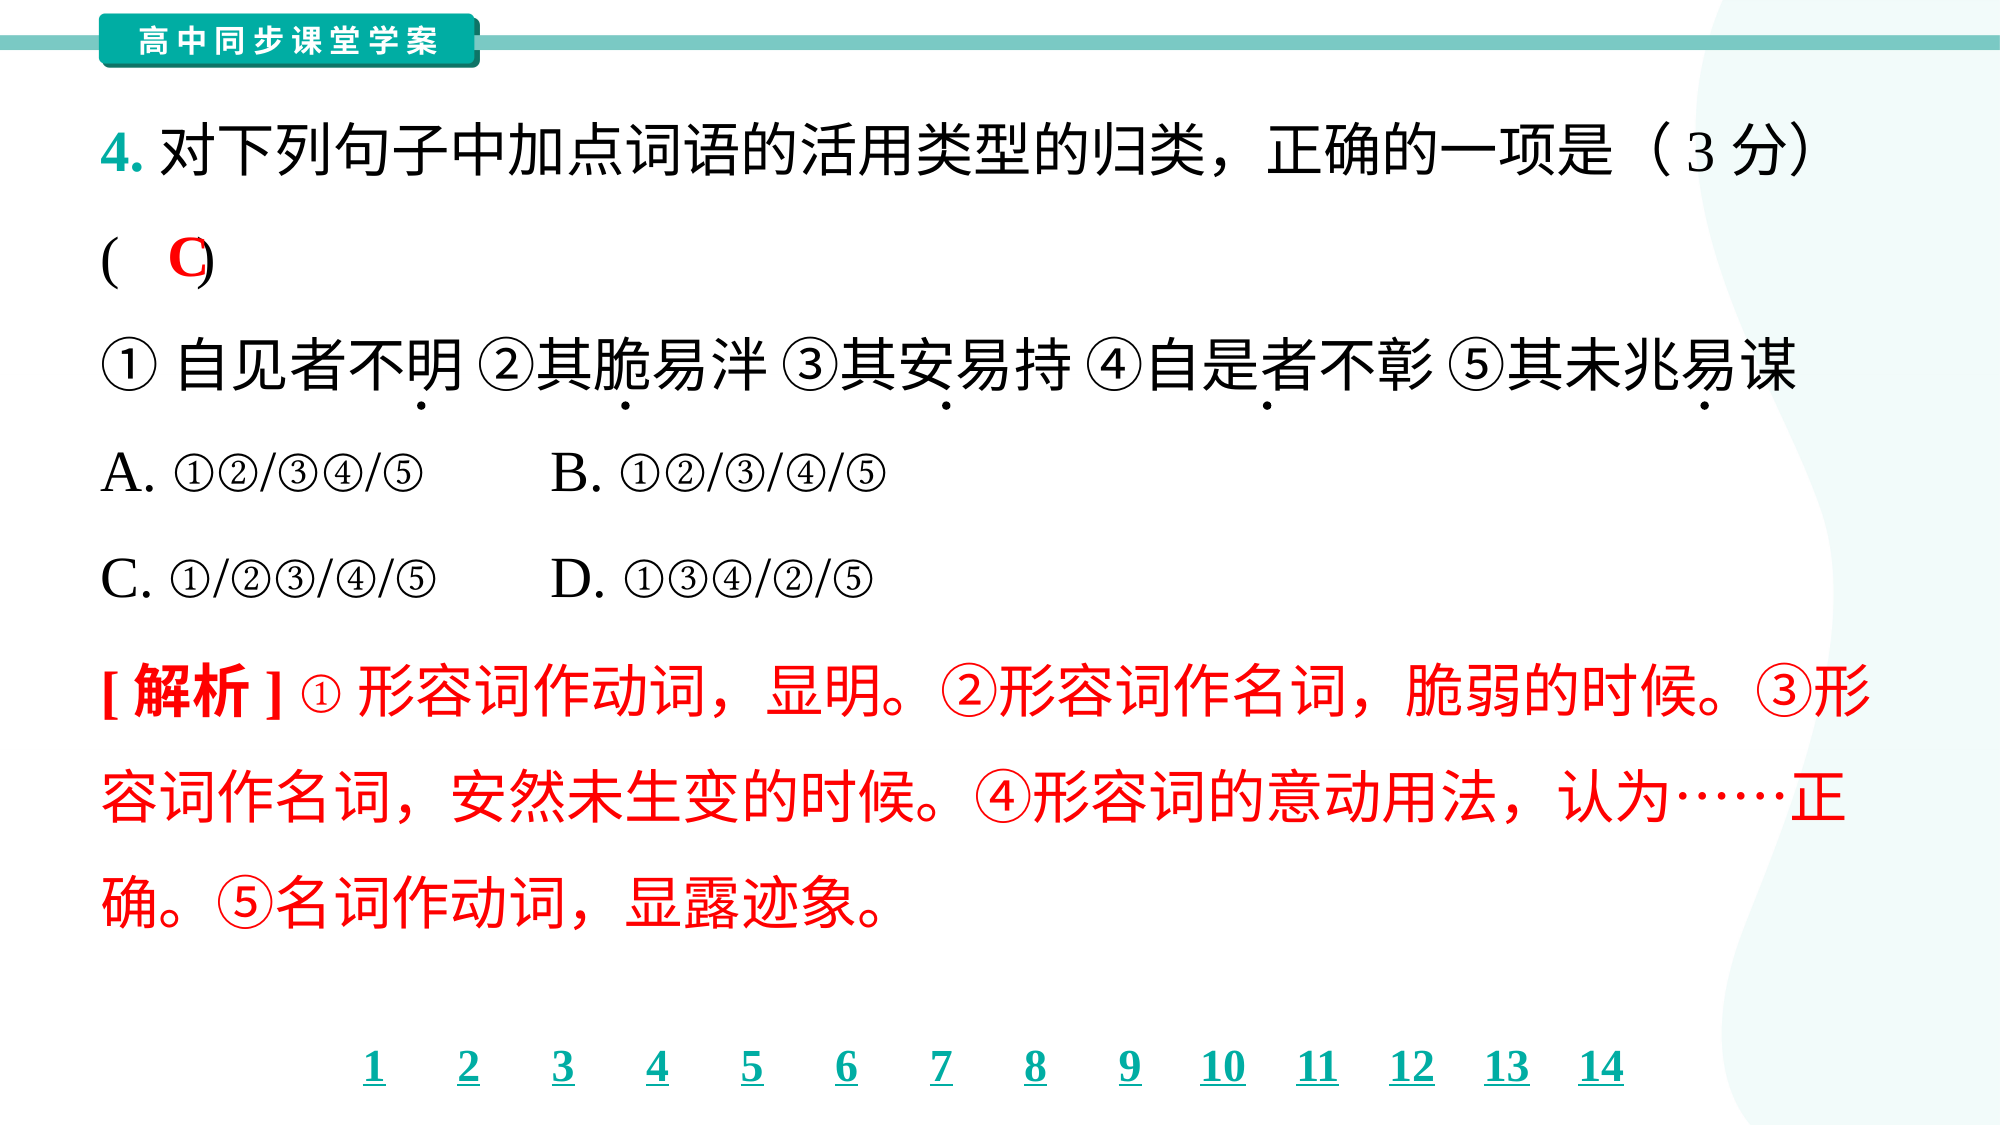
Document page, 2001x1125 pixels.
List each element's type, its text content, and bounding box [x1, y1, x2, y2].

picture [0, 0, 2000, 1125]
text_box [1262, 401, 1272, 410]
text_box C [145, 183, 231, 289]
text_box A. ①②/③④/⑤ B. ①②/③/④/⑤ C. ①/②③/④/⑤ D. ①③④/②/⑤ [100, 396, 1899, 610]
text_box [417, 401, 426, 410]
text_box 4.对下列句子中加点词语的活用类型的归类，正确的一项是（3分） ( ) [100, 76, 1899, 289]
text_box [942, 401, 951, 410]
text_box [621, 401, 630, 410]
text_box [解析] ①形容词作动词，显明。②形容词作名词，脆弱的时候。③形 容词作名词，安然未生变的时候。④形容词的意动用法，认为……正 确。⑤名词作动词，显露迹象。 [100, 617, 1899, 937]
text_box [1700, 401, 1709, 410]
text_box ①自见者不明 ②其脆易泮 ③其安易持 ④自是者不彰 ⑤其未兆易谋 [100, 296, 1899, 396]
